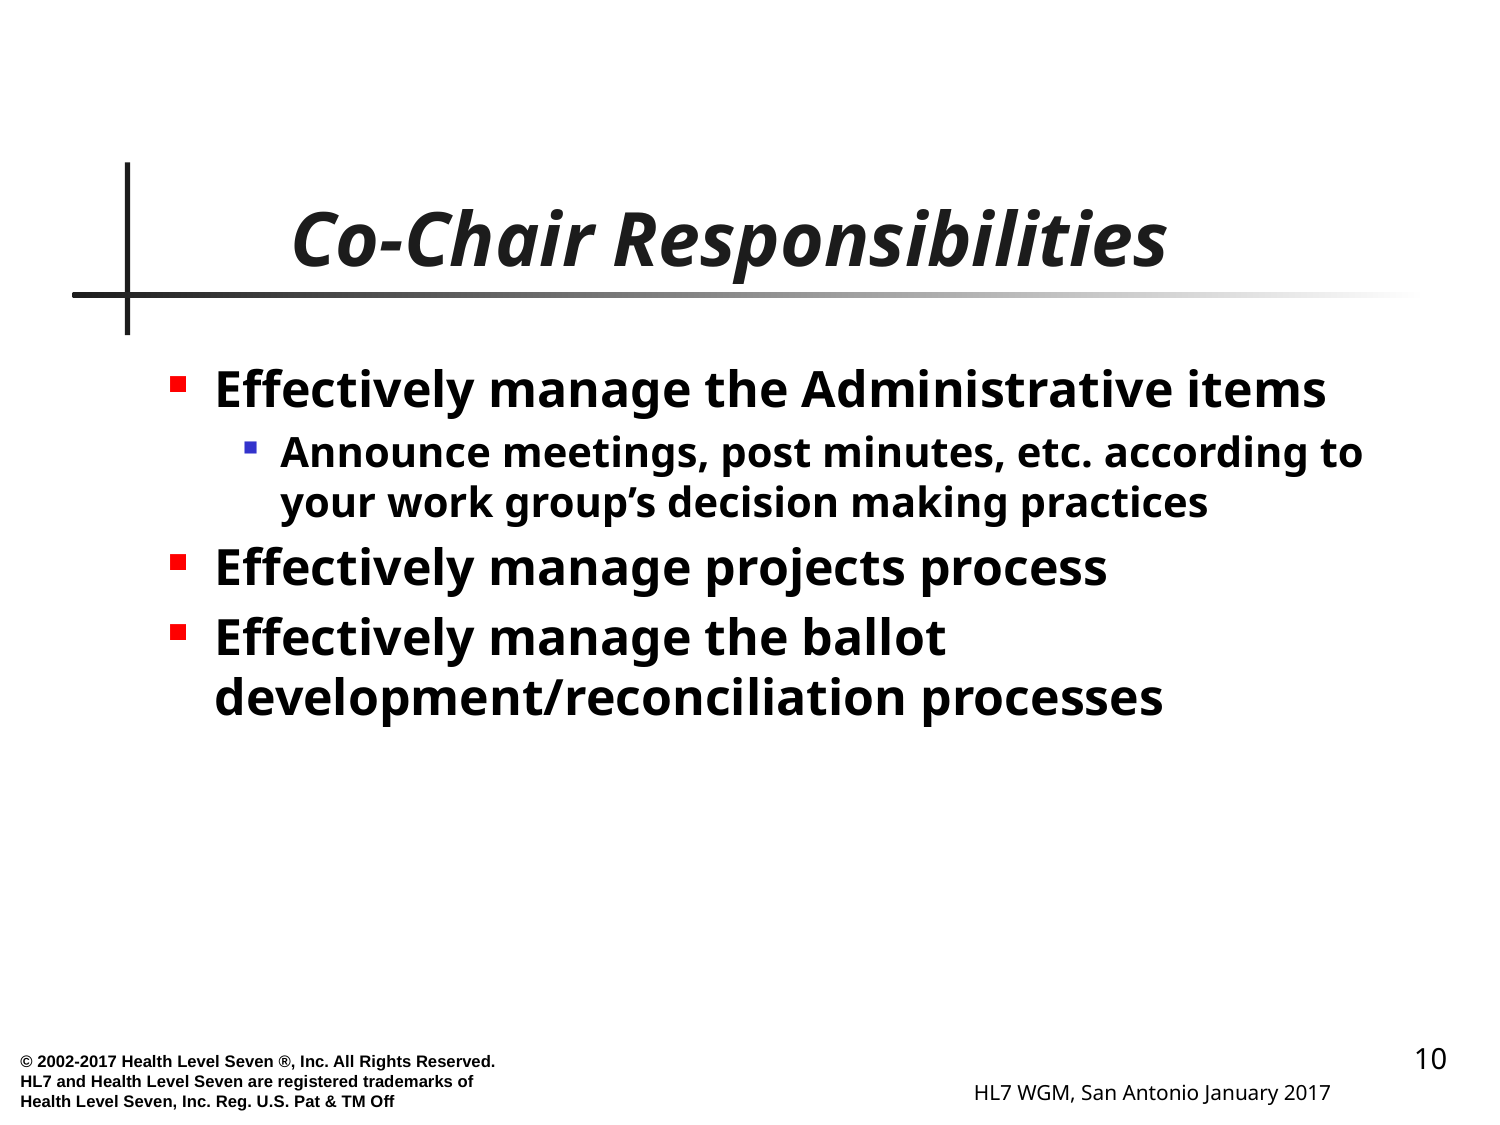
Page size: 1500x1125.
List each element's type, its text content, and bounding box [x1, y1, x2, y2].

slide_number 10 [1423, 1012, 1463, 1088]
title Co-Chair Responsibilities [274, 101, 1468, 289]
list Effectively manage the Administrative items Announce meetings, post minutes, etc. according to your work group’s decision making practices Effectively manage projects process Effectively manage the ballot development/reconciliation processes [77, 349, 1423, 1101]
